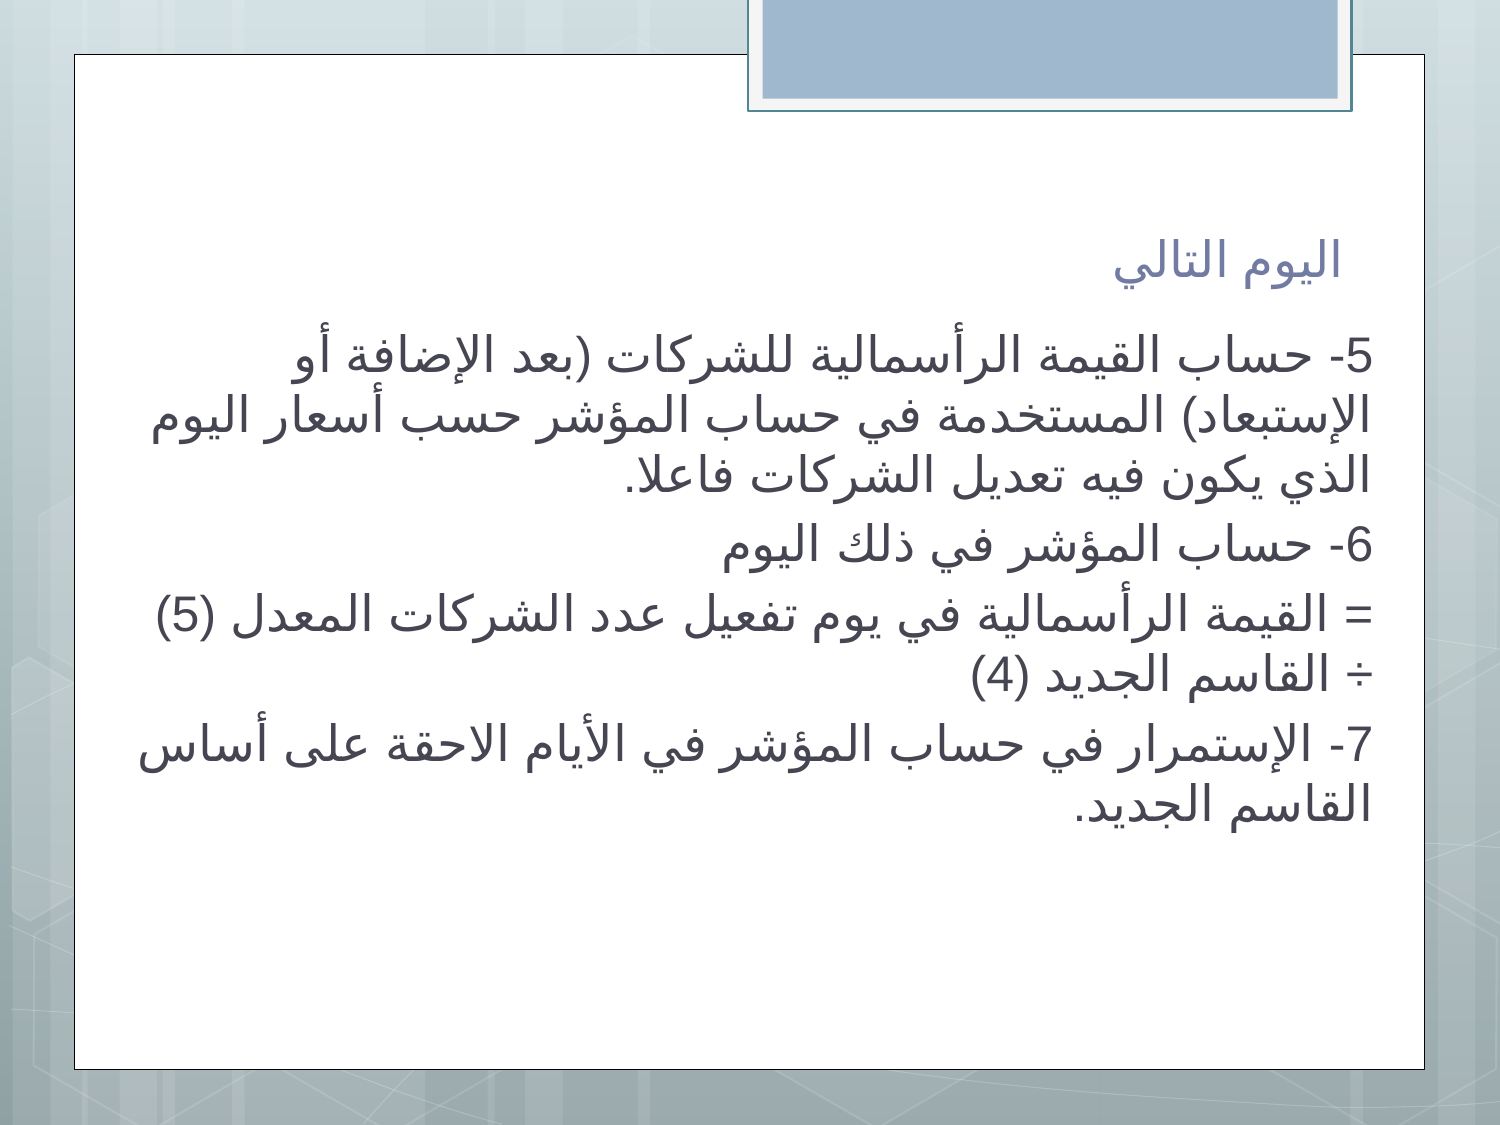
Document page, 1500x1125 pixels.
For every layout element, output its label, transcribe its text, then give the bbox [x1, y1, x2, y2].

list 5- حساب القيمة الرأسمالية للشركات (بعد الإضافة أو الإستبعاد) المستخدمة في حساب المؤشر حسب أسعار اليوم الذي يكون فيه تعديل الشركات فاعلا. 6- حساب المؤشر في ذلك اليوم = القيمة الرأسمالية في يوم تفعيل عدد الشركات المعدل (5) ÷ القاسم الجديد (4) 7- الإستمرار في حساب المؤشر في الأيام الاحقة على أساس القاسم الجديد. [100, 314, 1400, 981]
title اليوم التالي [856, 208, 1359, 295]
